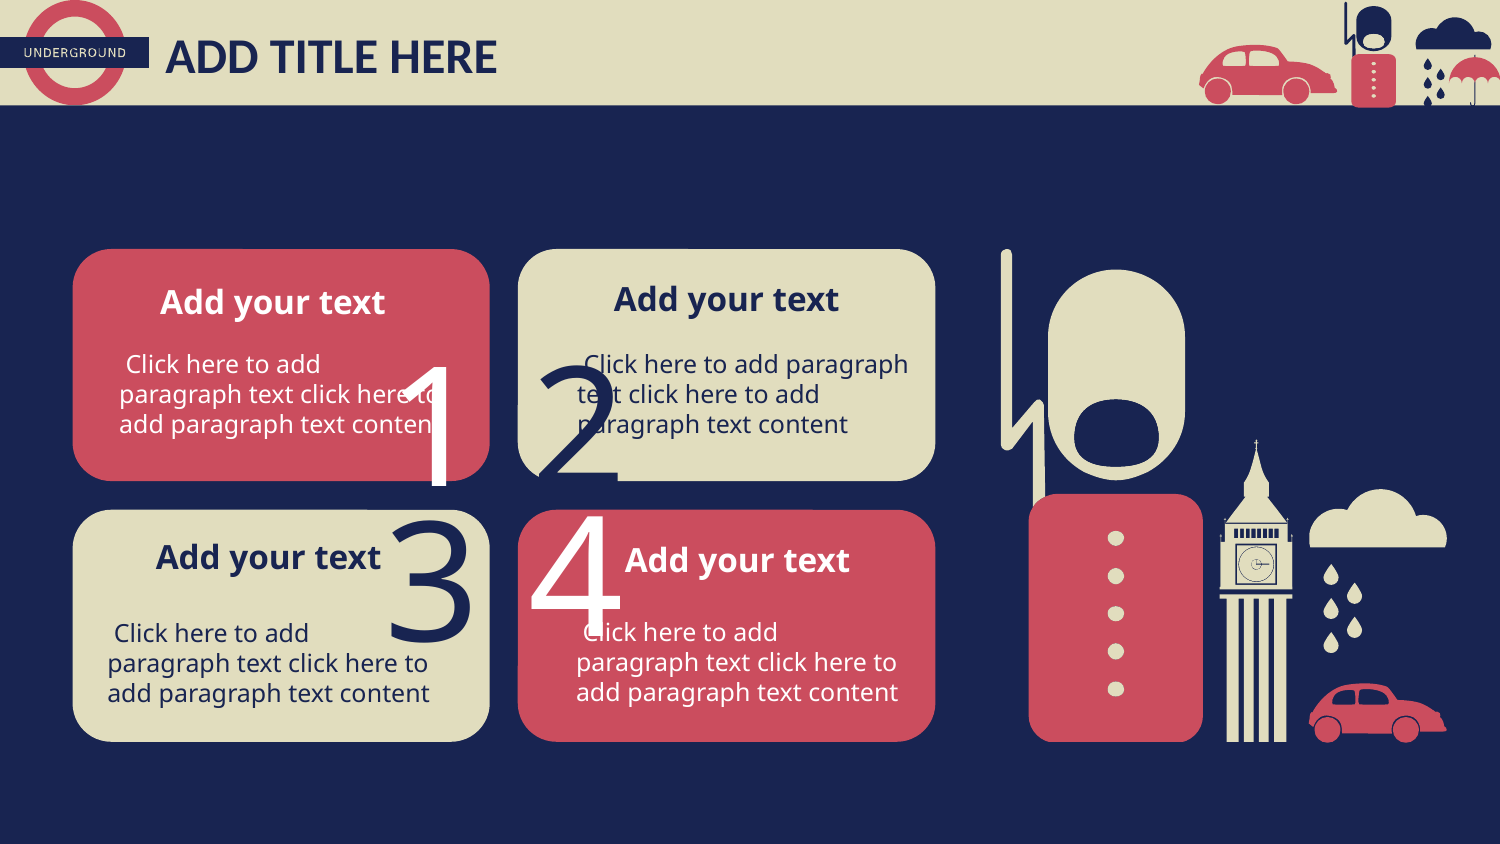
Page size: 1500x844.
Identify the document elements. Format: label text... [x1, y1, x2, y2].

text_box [0, 0, 1500, 108]
text_box Add your text [72, 530, 466, 582]
text_box 4 [517, 464, 636, 676]
text_box [72, 248, 490, 482]
text_box Add your text [84, 275, 462, 327]
text_box 1 [376, 313, 495, 525]
picture [1219, 439, 1294, 742]
text_box [626, 444, 936, 482]
text_box [517, 248, 936, 456]
text_box 2 [520, 313, 626, 464]
text_box Click here to add paragraph text click here to add paragraph text content [564, 610, 914, 712]
text_box Click here to add paragraph text click here to add paragraph text content [96, 612, 446, 714]
text_box Click here to add paragraph text click here to add paragraph text content [565, 342, 940, 444]
picture [1000, 248, 1205, 742]
text_box [77, 509, 372, 530]
text_box Click here to add paragraph text click here to add paragraph text content [107, 342, 458, 444]
text_box Add your text [541, 272, 913, 324]
text_box [517, 543, 936, 742]
text_box 3 [372, 469, 492, 681]
picture [1308, 682, 1448, 744]
text_box [636, 509, 933, 533]
picture [1309, 488, 1448, 653]
text_box [72, 582, 490, 742]
text_box Add your text [541, 533, 935, 585]
